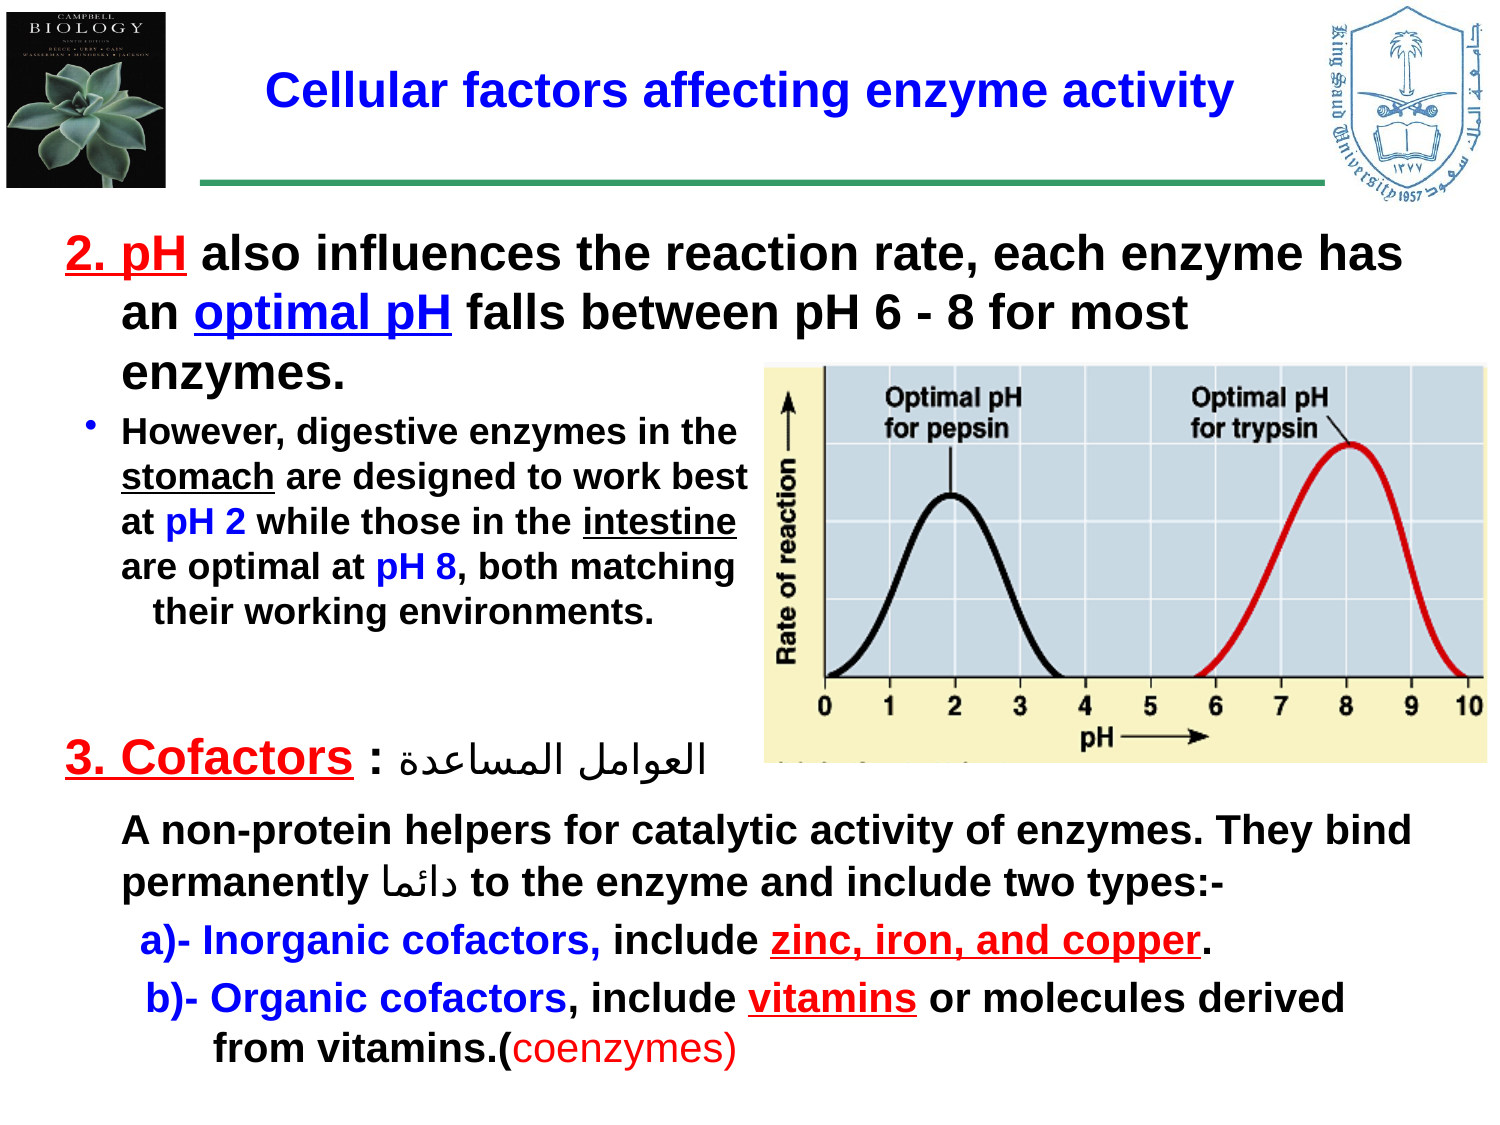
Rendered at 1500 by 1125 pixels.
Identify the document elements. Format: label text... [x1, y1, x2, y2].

text_box 3. Cofactors : العوامل المساعدة A non-protein helpers for catalytic activity of enzymes. They bind permanently دائما to the enzyme and include two types:- a)- Inorganic cofactors, include zinc, iron, and copper. b)- Organic cofactors, include vitamins or molecules derived from vitamins.(coenzymes) [49, 716, 1463, 1079]
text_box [5, 0, 1488, 209]
picture [763, 362, 1488, 763]
list 2. pH also influences the reaction rate, each enzyme has an optimal pH falls between pH 6 - 8 for most enzymes. However, digestive enzymes in the stomach are designed to work best at pH 2 while those in the intestine are optimal at pH 8, both matching their working environments. [50, 216, 1425, 866]
